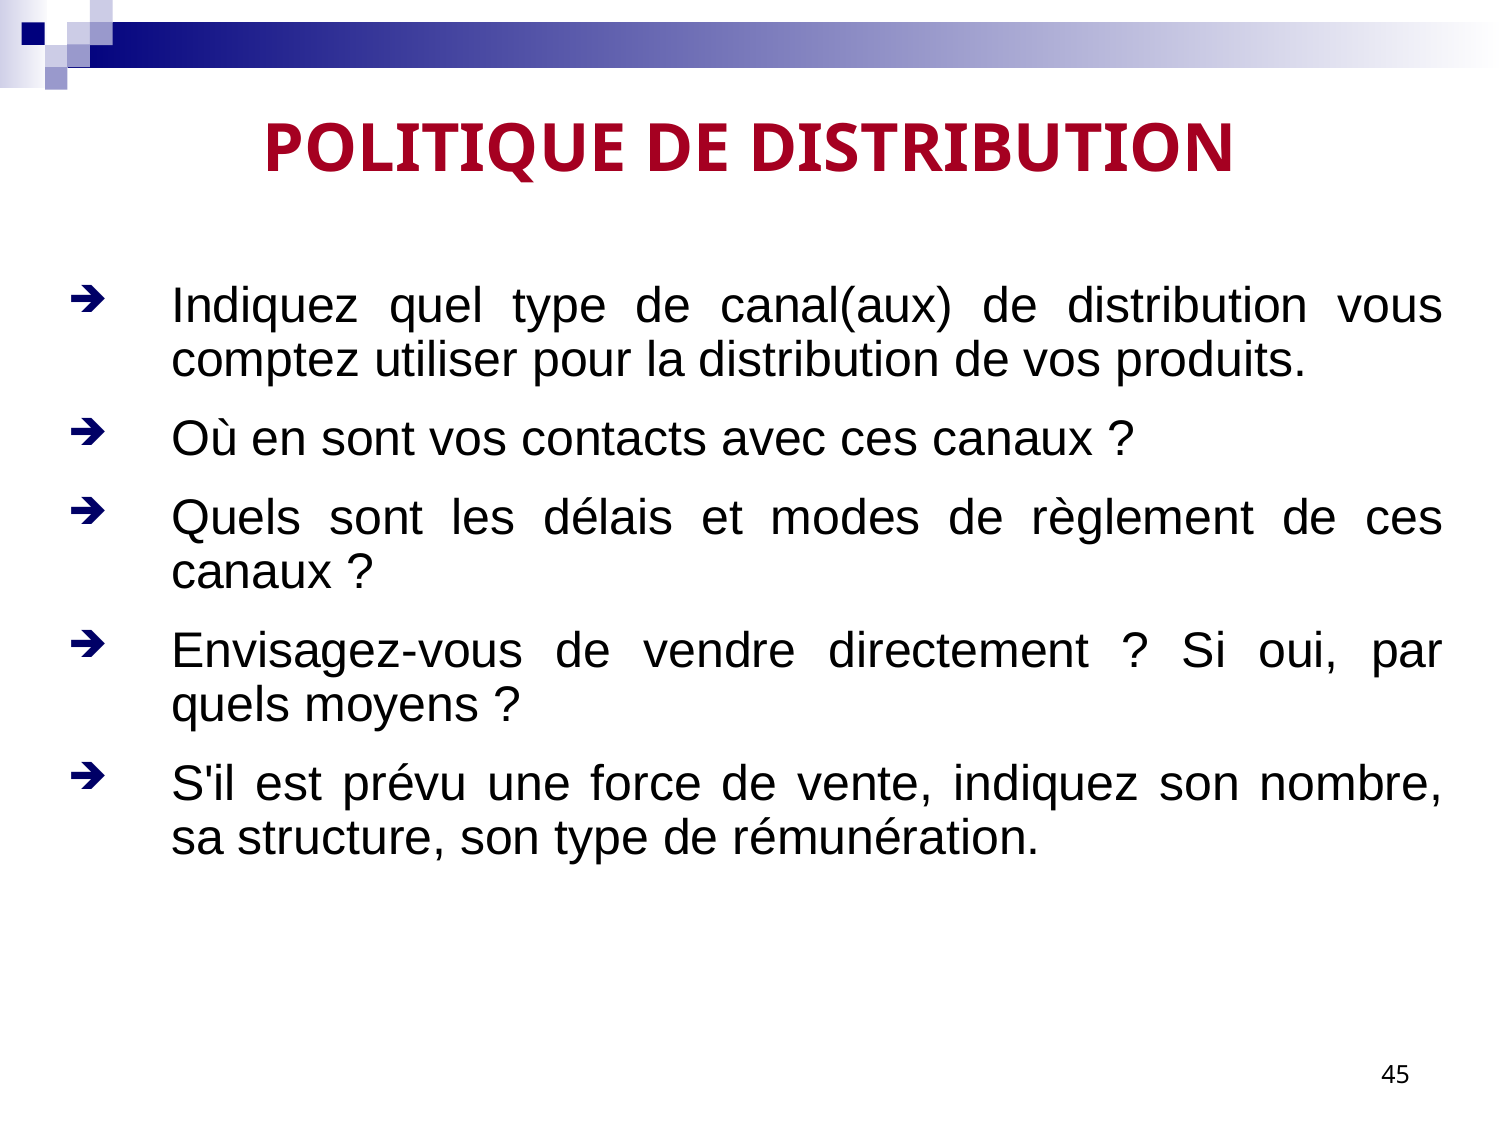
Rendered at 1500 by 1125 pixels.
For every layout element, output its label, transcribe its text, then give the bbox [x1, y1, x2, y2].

slide_number 45 [1074, 1025, 1425, 1100]
title POLITIQUE DE DISTRIBUTION [75, 78, 1425, 212]
list Indiquez quel type de canal(aux) de distribution vous comptez utiliser pour la distribution de vos produits. Où en sont vos contacts avec ces canaux ? Quels sont les délais et modes de règlement de ces canaux ? Envisagez-vous de vendre directement ? Si oui, par quels moyens ? S'il est prévu une force de vente, indiquez son nombre, sa structure, son type de rémunération. [53, 271, 1459, 950]
